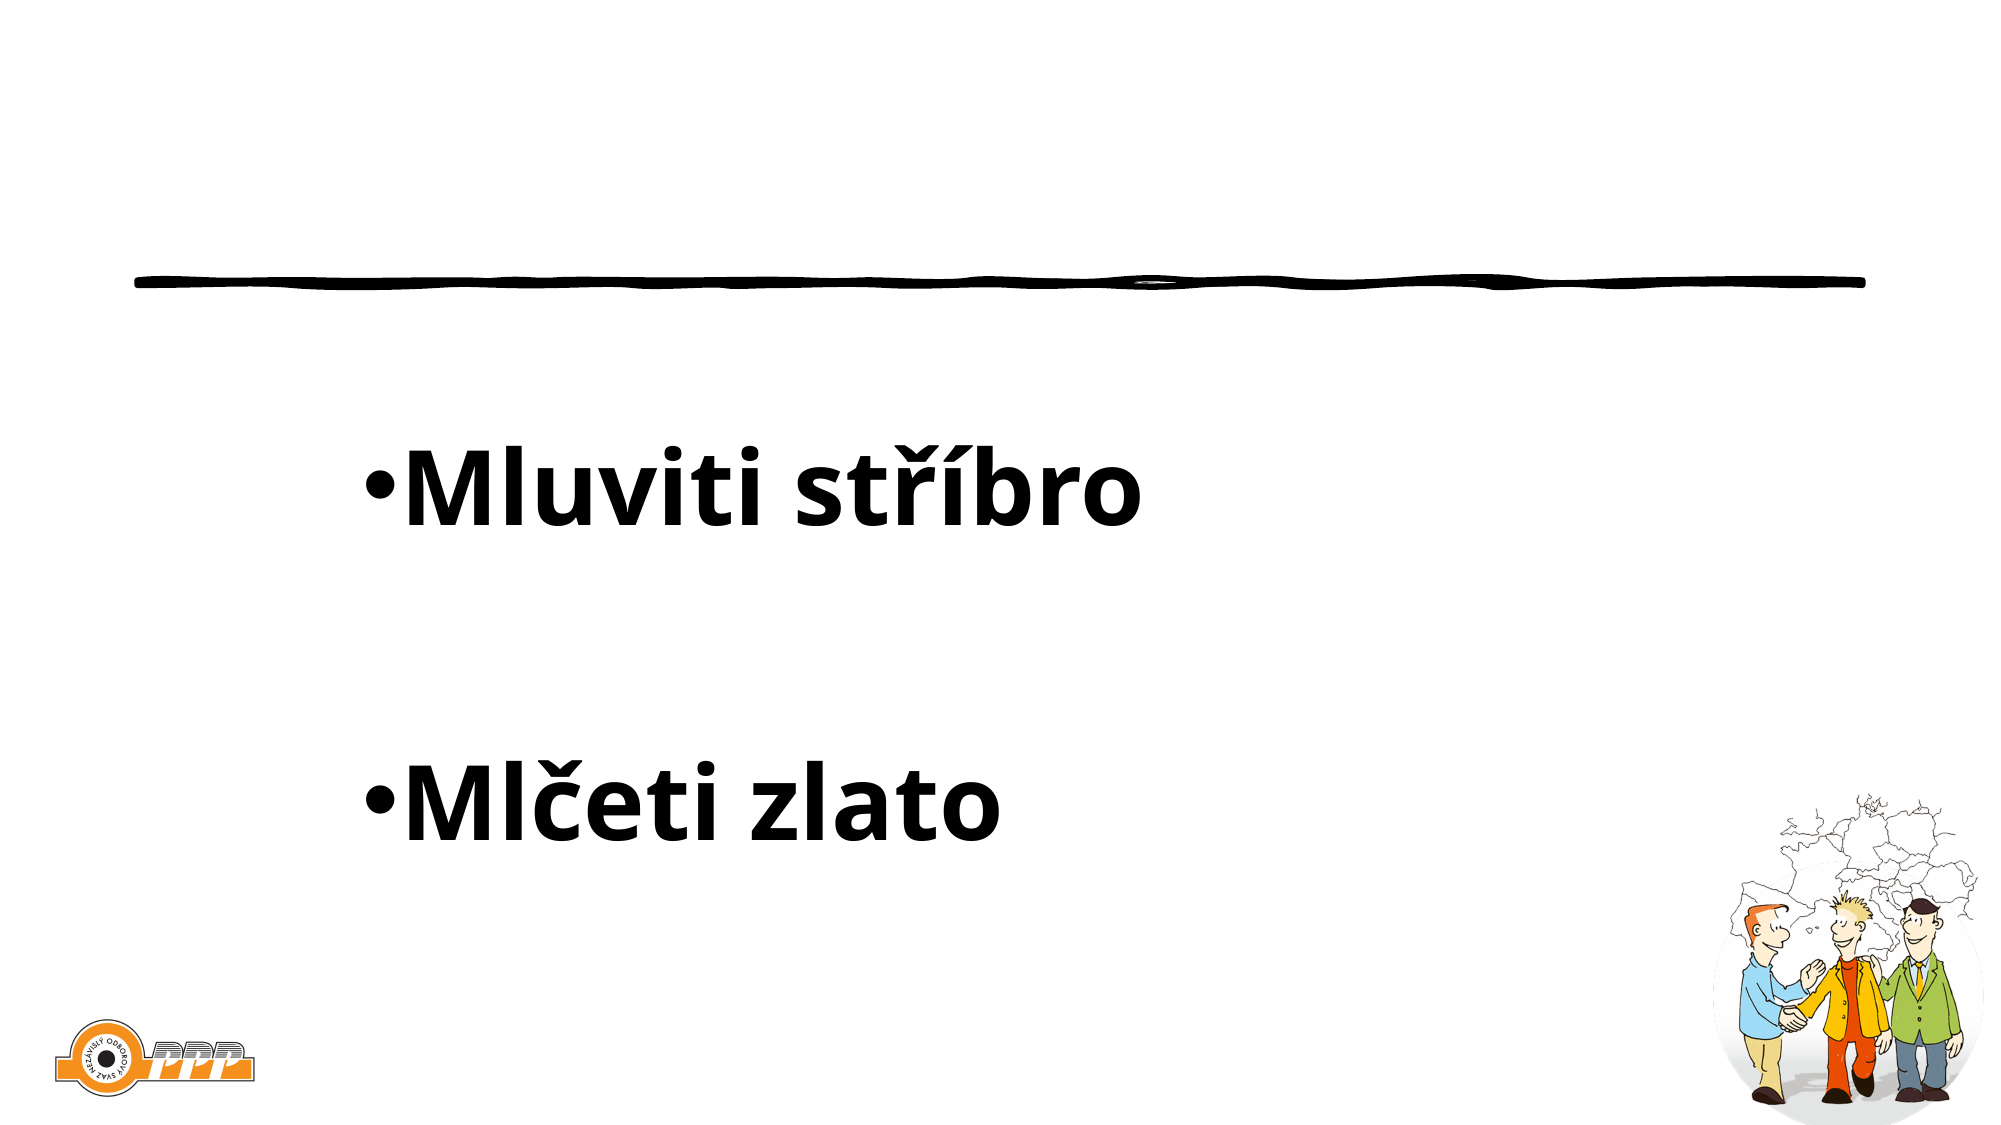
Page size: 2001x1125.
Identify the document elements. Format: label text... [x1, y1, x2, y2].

picture [11, 1008, 293, 1110]
list Mluviti stříbro Mlčeti zlato [123, 133, 1848, 1080]
picture [1707, 788, 1989, 1125]
